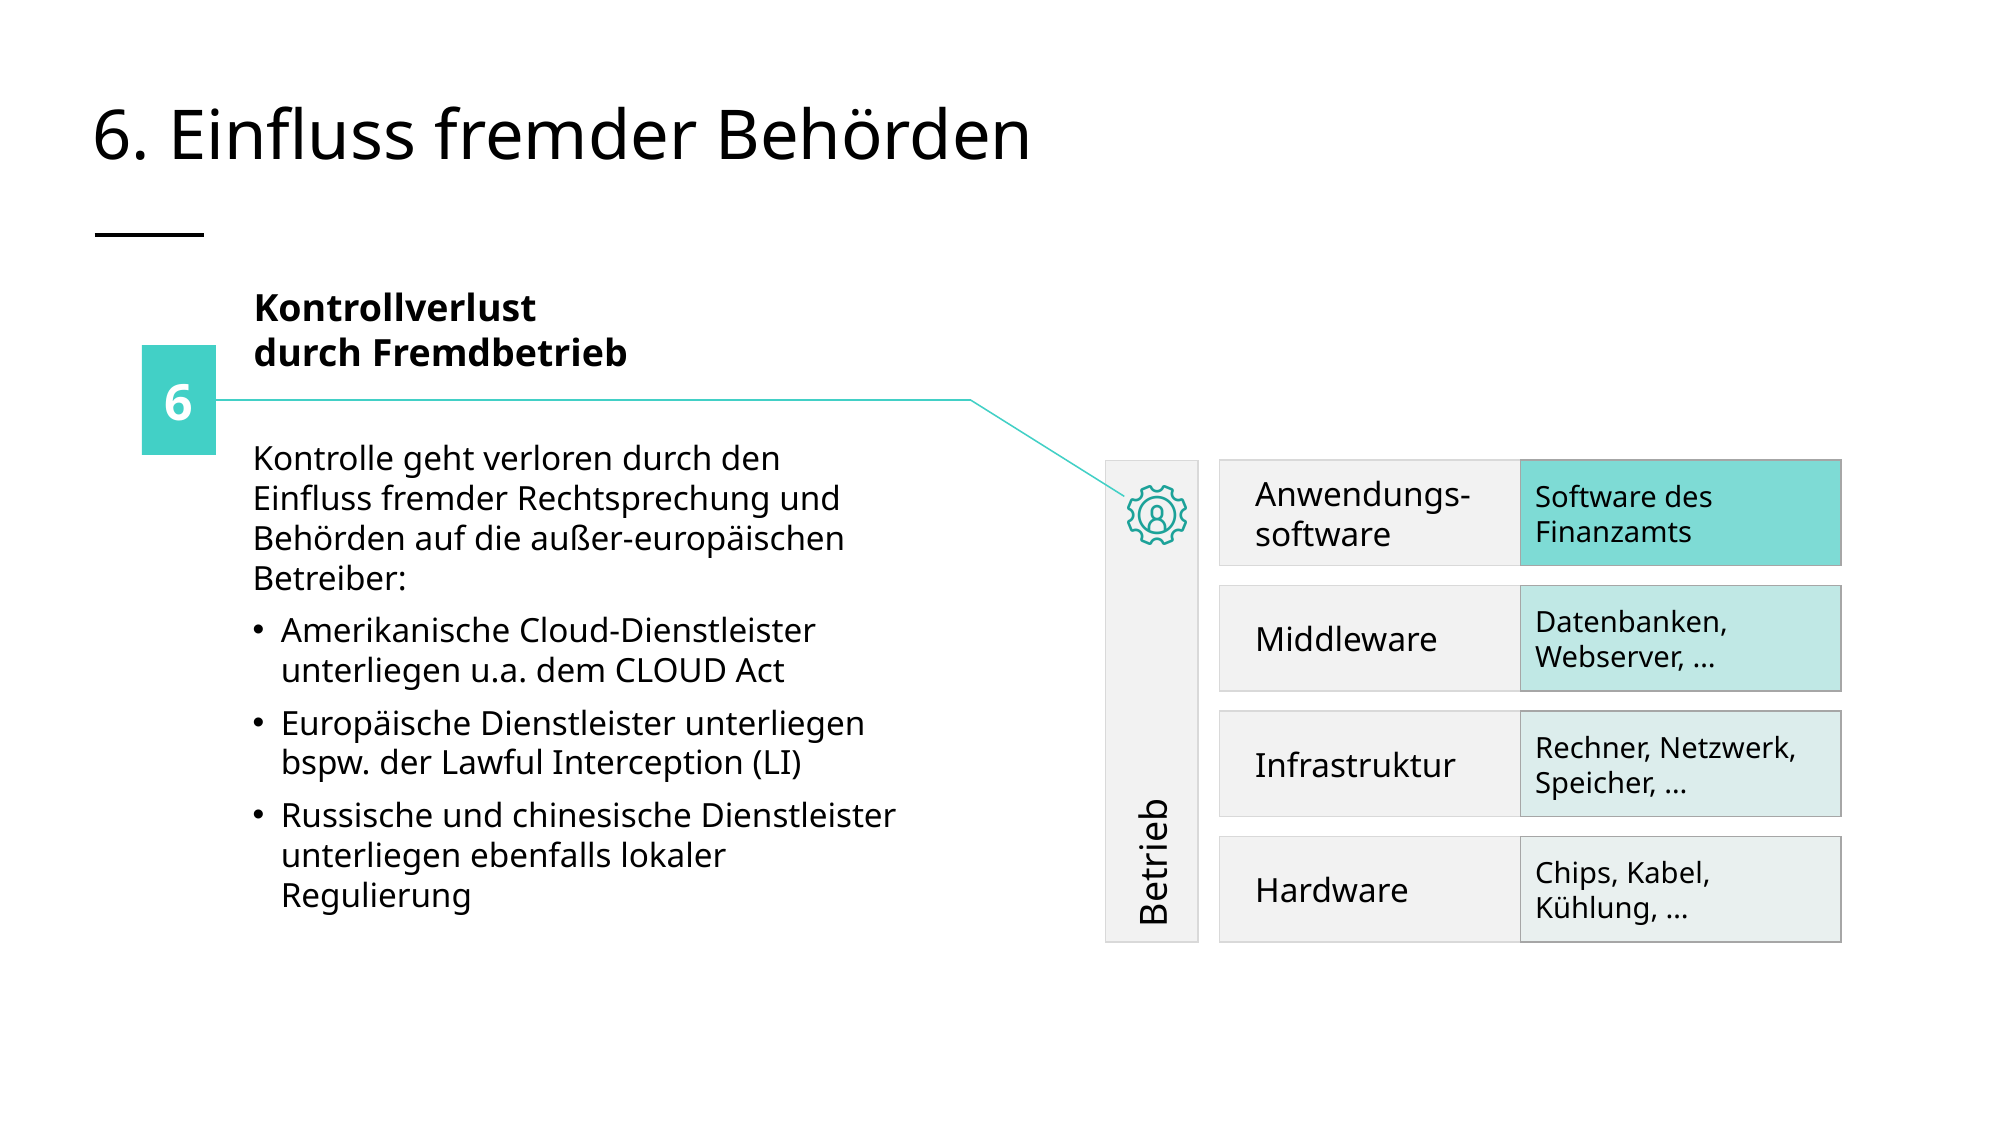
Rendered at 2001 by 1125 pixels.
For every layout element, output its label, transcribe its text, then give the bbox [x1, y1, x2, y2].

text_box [1105, 460, 1842, 943]
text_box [970, 400, 1125, 497]
picture [1127, 485, 1187, 545]
title 6. Einfluss fremder Behörden [77, 67, 1803, 197]
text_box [141, 276, 971, 455]
text_box Kontrolle geht verloren durch den Einfluss fremder Rechtsprechung und Behörden auf die außer-europäischen Betreiber: Amerikanische Cloud-Dienstleister unterliegen u.a. dem CLOUD Act Europäische Dienstleister unterliegen bspw. der Lawful Interception (LI) Russische und chinesische Dienstleister unterliegen ebenfalls lokaler Regulierung [237, 455, 921, 922]
